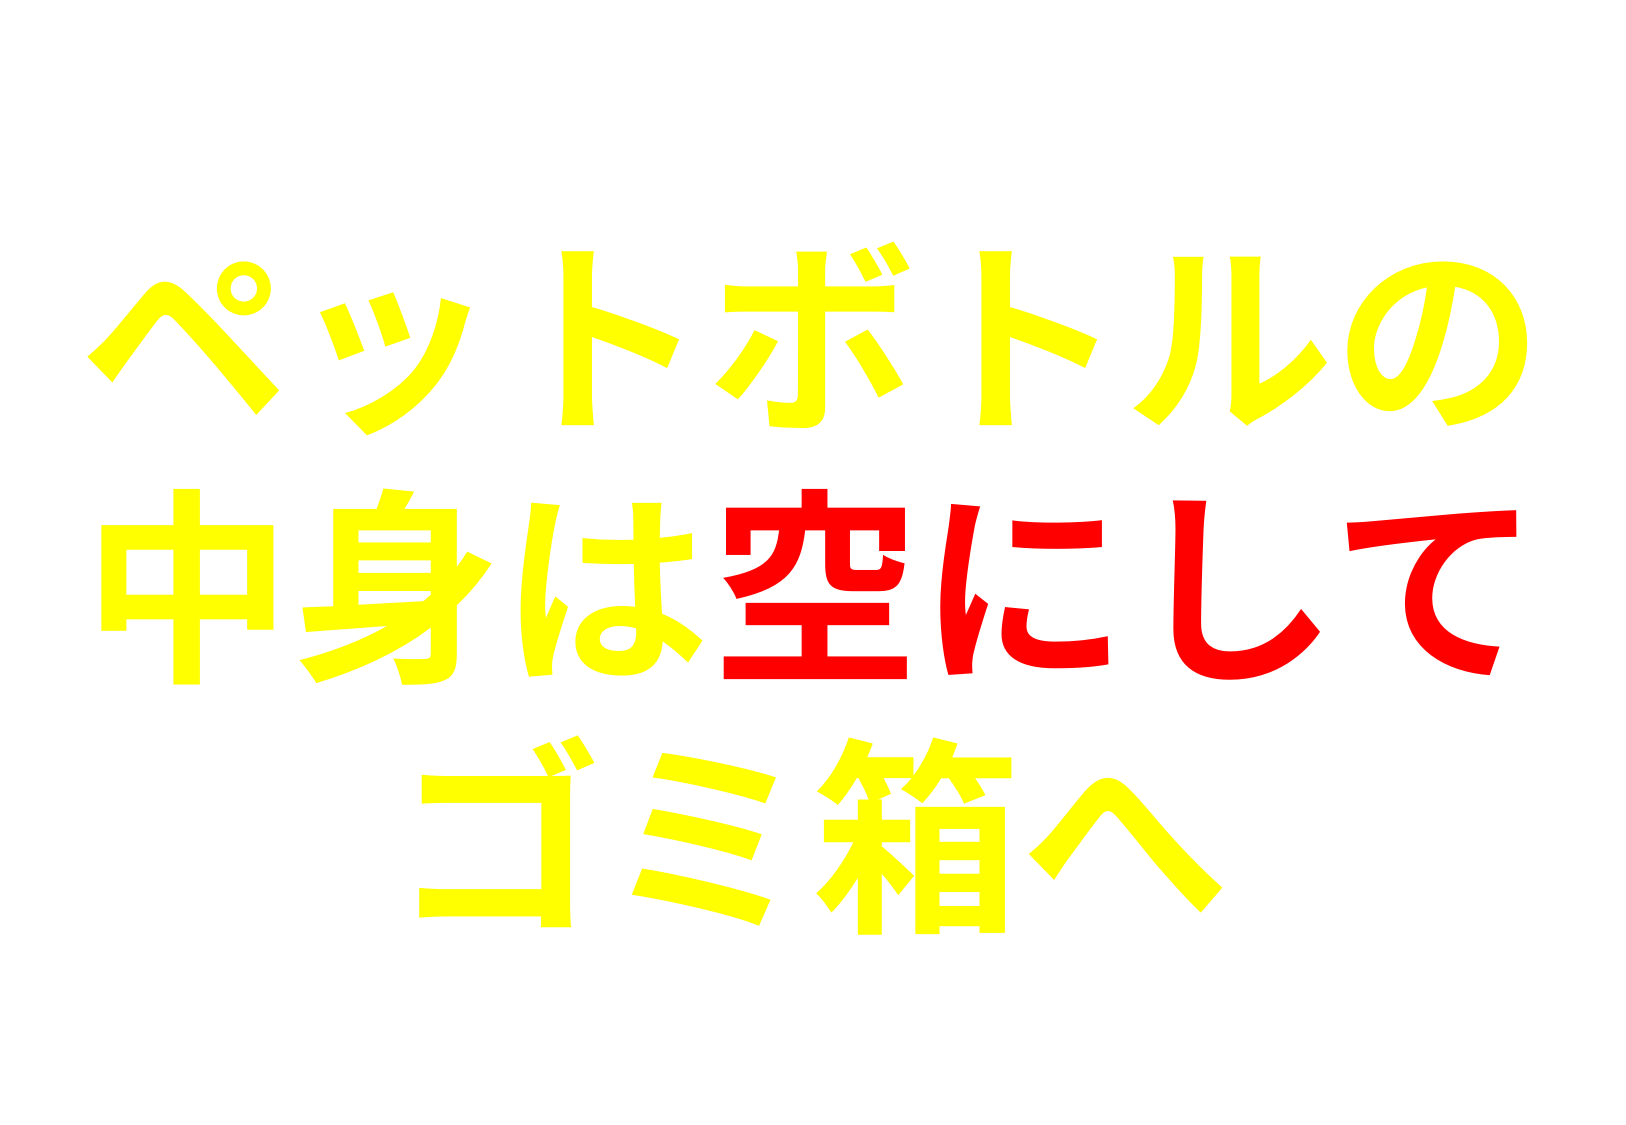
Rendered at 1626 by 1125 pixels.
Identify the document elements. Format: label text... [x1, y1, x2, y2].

text_box ペットボトルの 中身は空にして ゴミ箱へ [0, 201, 1625, 966]
